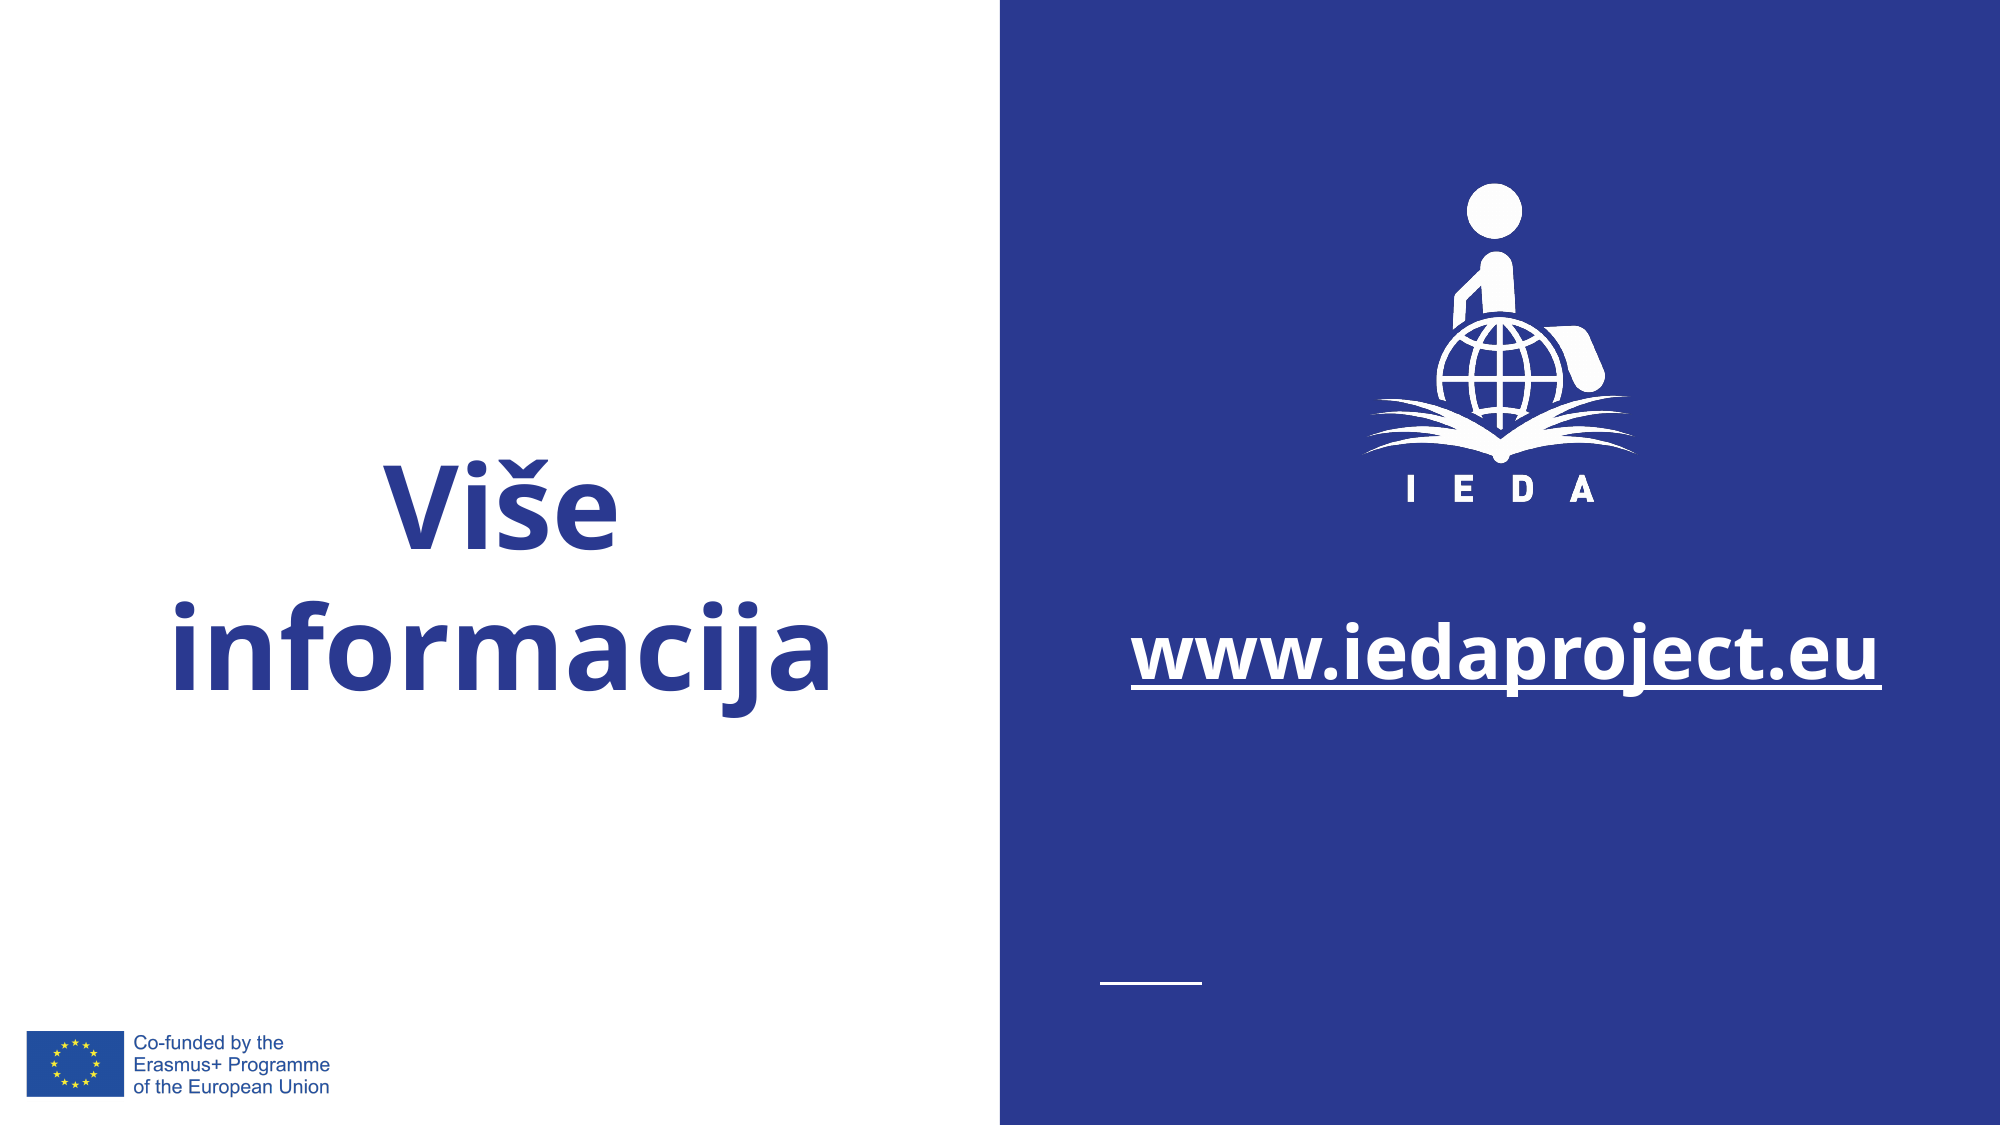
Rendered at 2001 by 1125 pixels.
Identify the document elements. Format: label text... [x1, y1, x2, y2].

title Više informacija [59, 391, 945, 734]
picture [1325, 143, 1675, 542]
picture [26, 1031, 582, 1103]
list www.iedaproject.eu [1080, 243, 1920, 1052]
